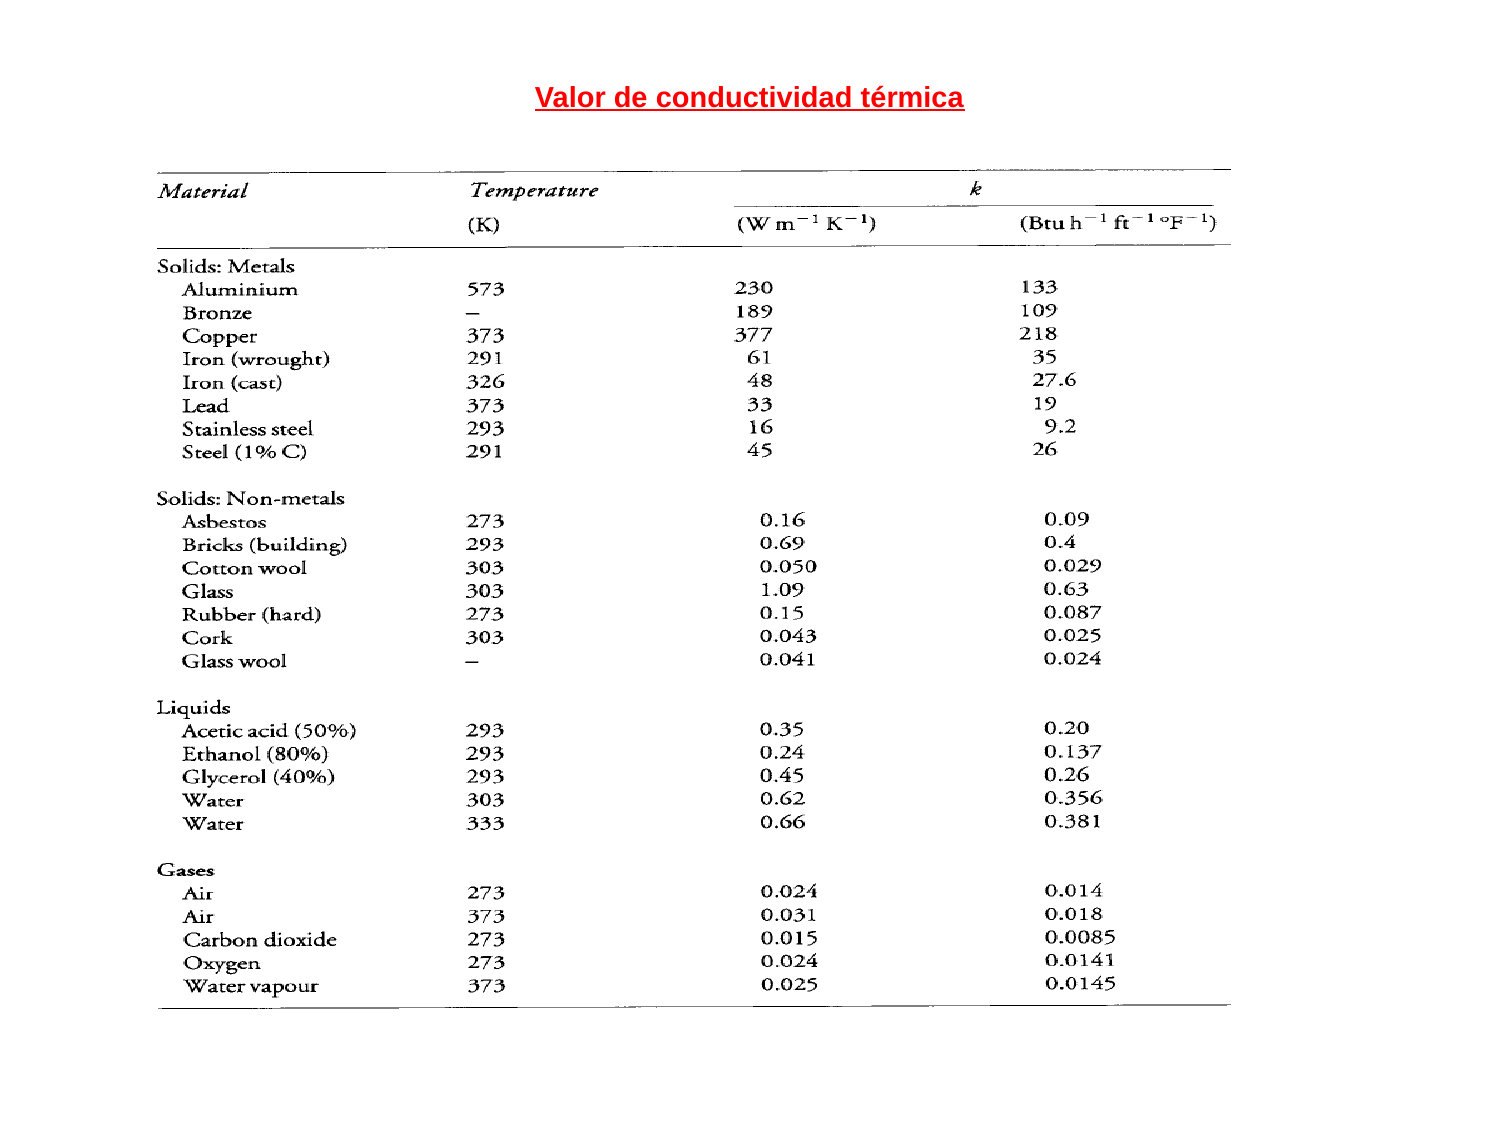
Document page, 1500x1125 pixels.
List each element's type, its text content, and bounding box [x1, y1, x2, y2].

text_box Valor de conductividad térmica [74, 37, 1425, 121]
picture [140, 163, 1232, 1020]
